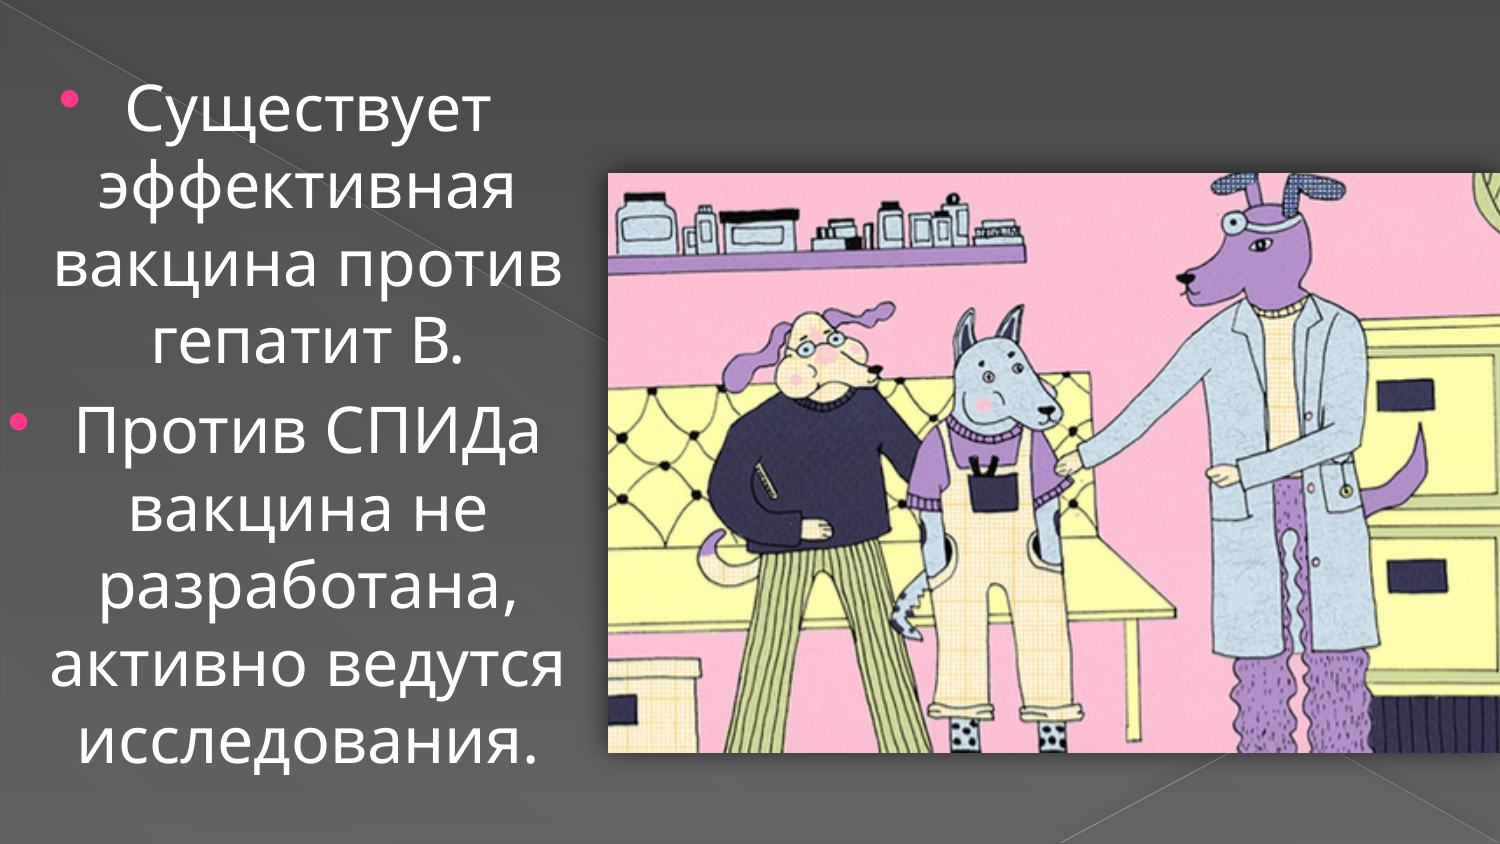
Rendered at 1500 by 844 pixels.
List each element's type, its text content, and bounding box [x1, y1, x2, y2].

picture [608, 173, 1500, 753]
list Существует эффективная вакцина против гепатит В. Против СПИДа вакцина не разработана, активно ведутся исследования. [0, 59, 656, 844]
